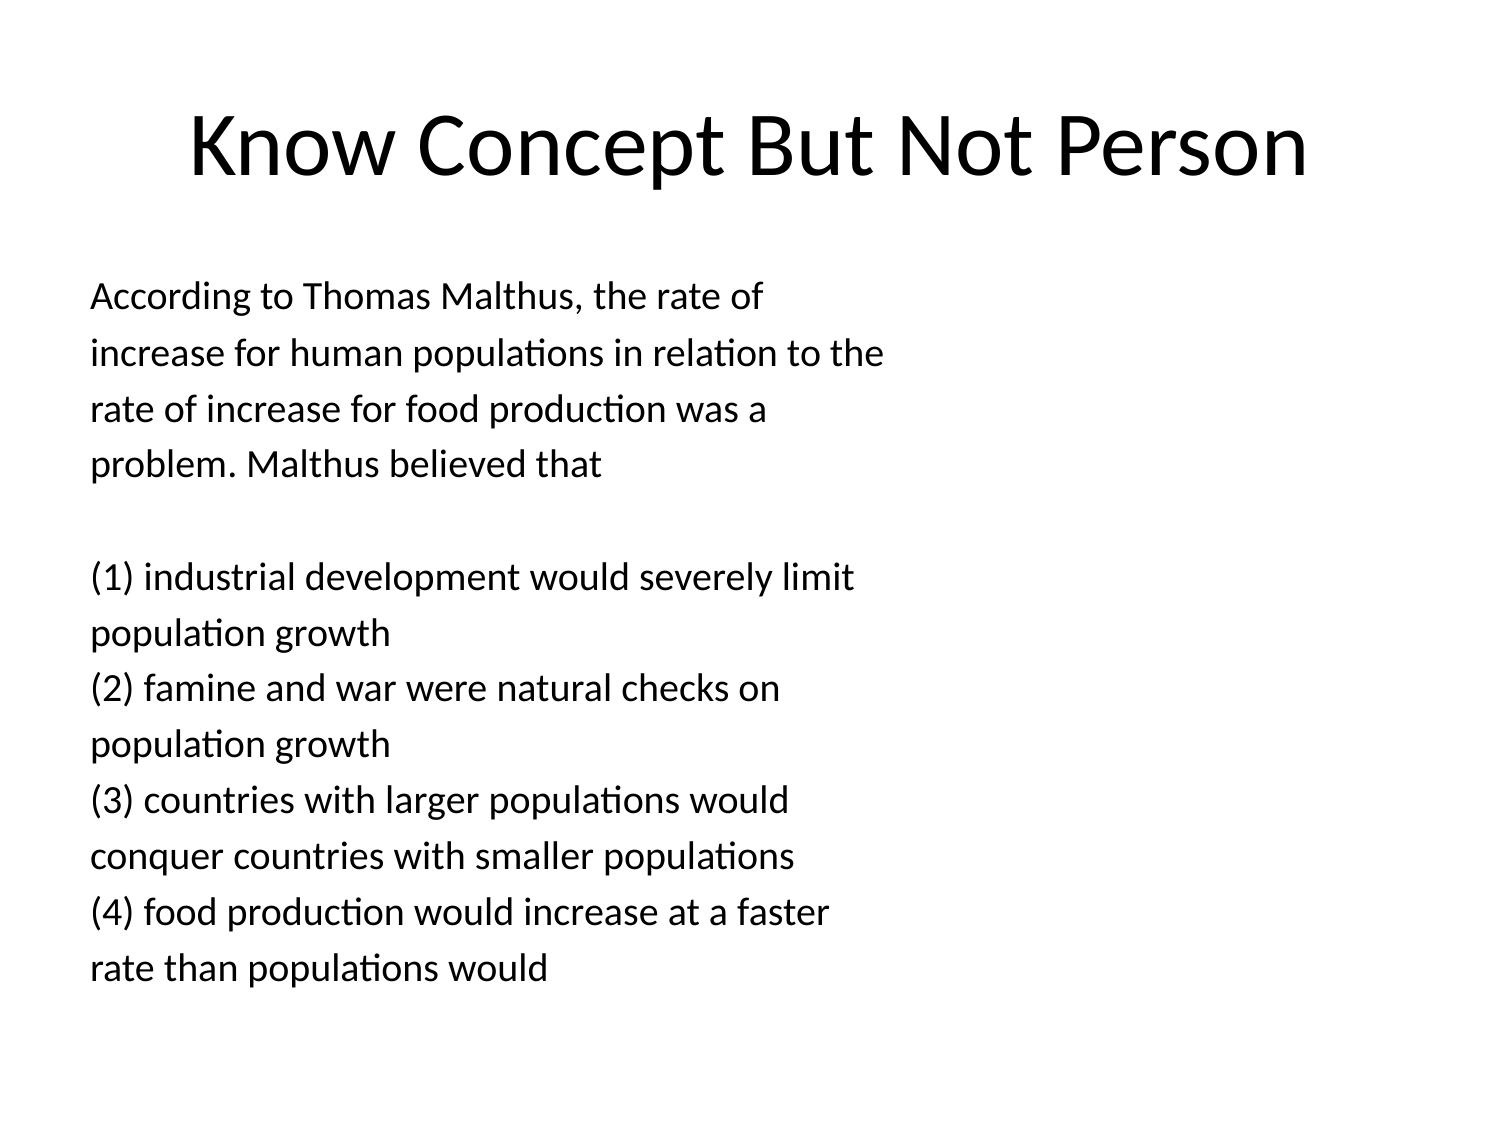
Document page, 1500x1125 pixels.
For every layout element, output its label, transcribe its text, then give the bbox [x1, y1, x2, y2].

list According to Thomas Malthus, the rate of increase for human populations in relation to the rate of increase for food production was a problem. Malthus believed that (1) industrial development would severely limit population growth (2) famine and war were natural checks on population growth (3) countries with larger populations would conquer countries with smaller populations (4) food production would increase at a faster rate than populations would [75, 262, 1425, 1005]
title Know Concept But Not Person [75, 45, 1425, 233]
